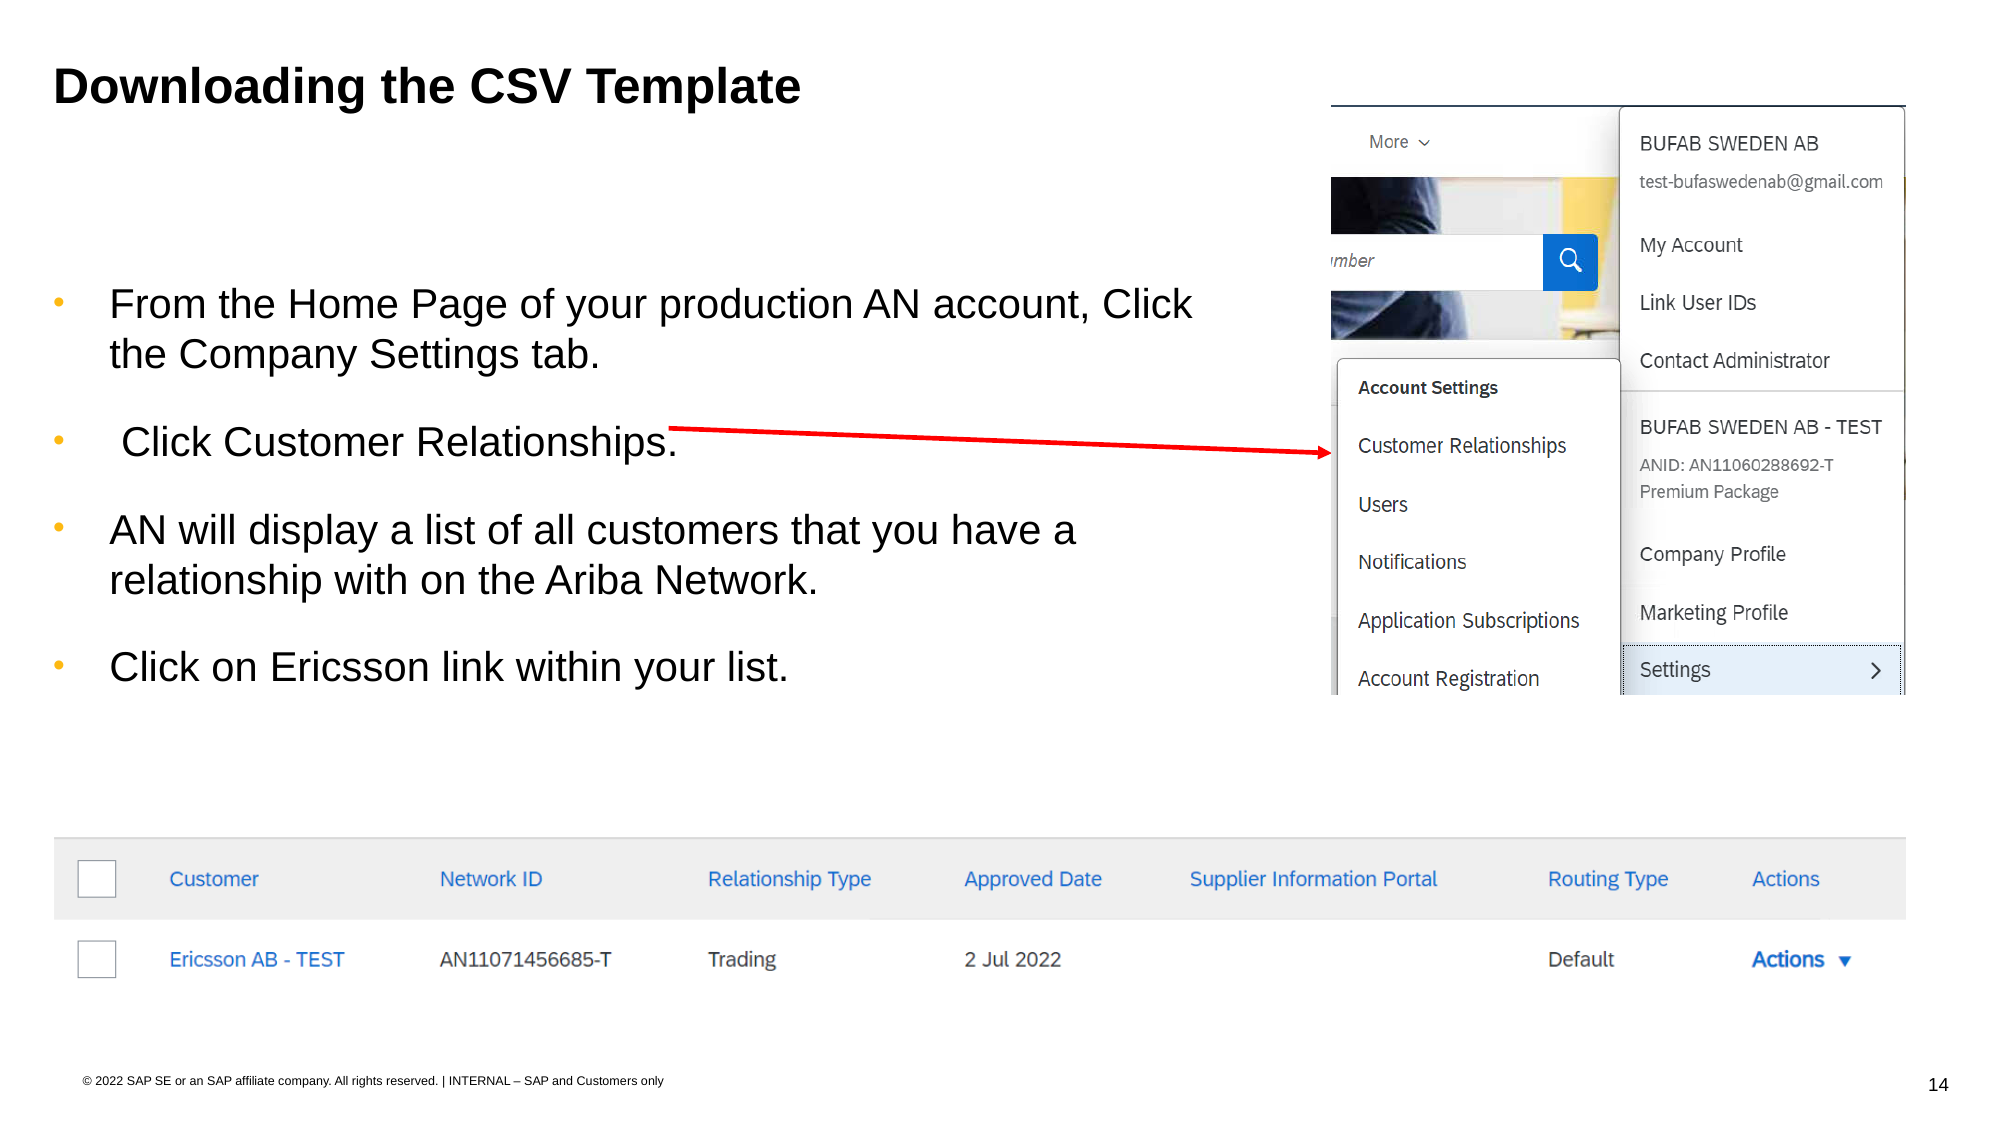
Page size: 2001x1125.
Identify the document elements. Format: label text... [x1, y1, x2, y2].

picture [1331, 104, 1906, 696]
text_box Downloading the CSV Template [53, 53, 1947, 114]
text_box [668, 427, 1325, 454]
picture [52, 834, 1907, 999]
list From the Home Page of your production AN account, Click the Company Settings tab. Click Customer Relationships. AN will display a list of all customers that you have a relationship with on the Ariba Network. Click on Ericsson link within your list. [53, 277, 1226, 834]
